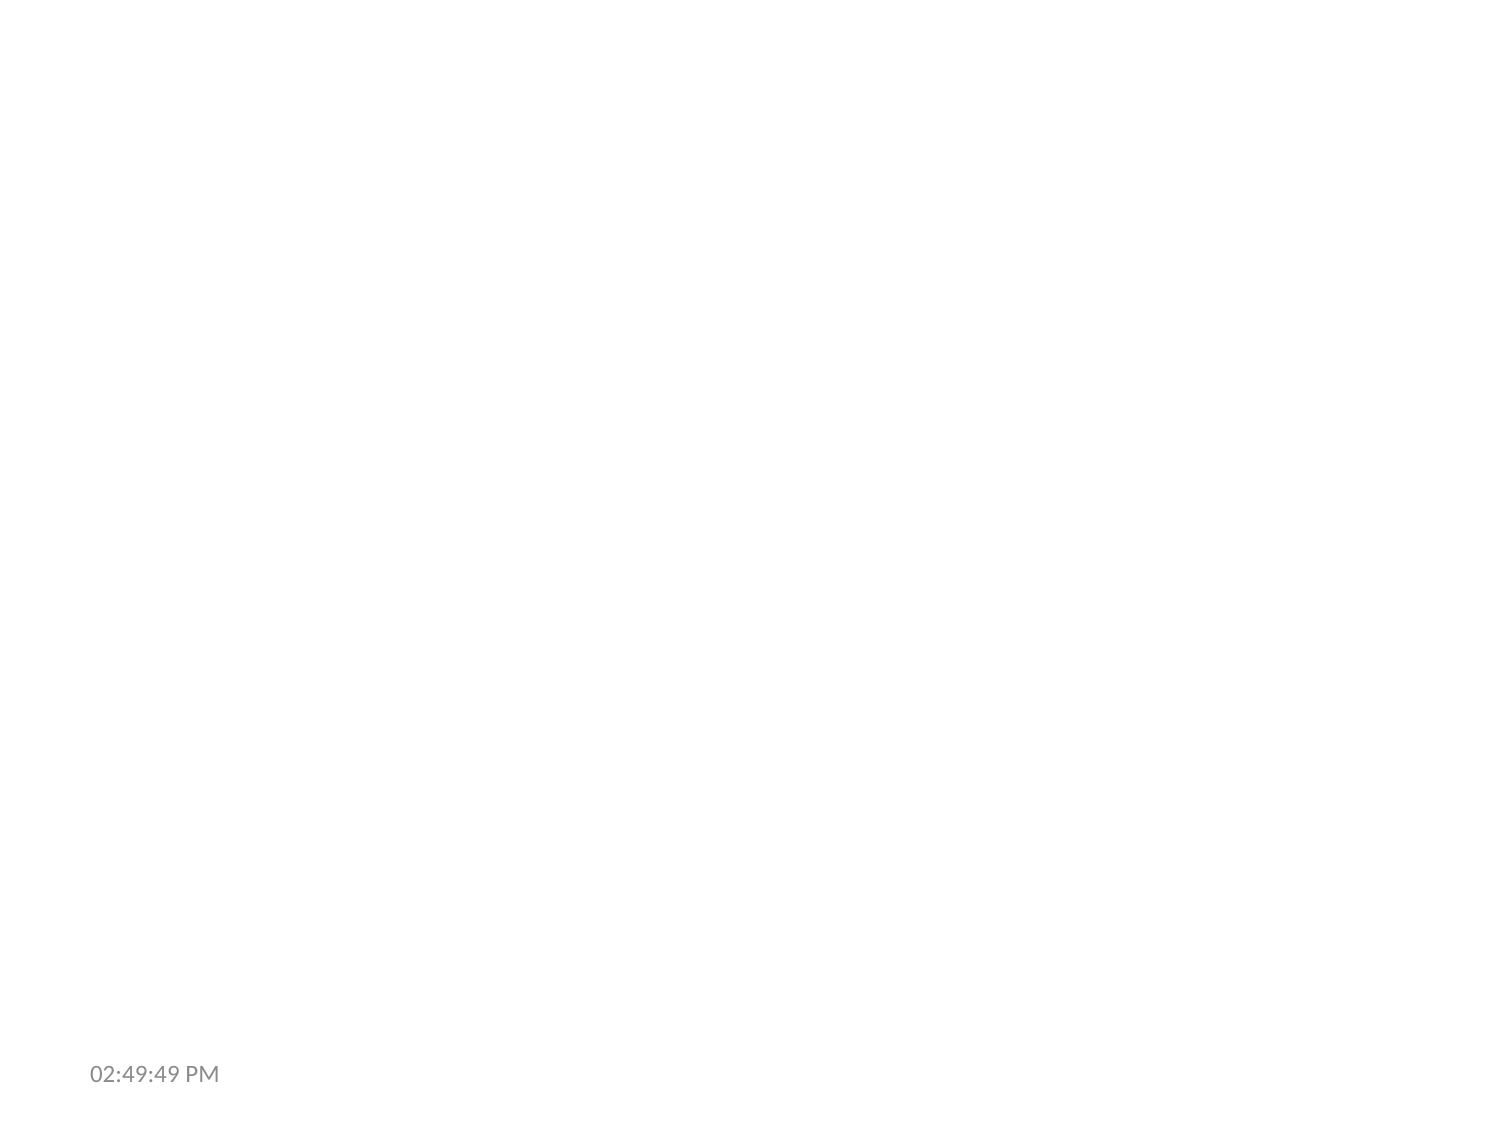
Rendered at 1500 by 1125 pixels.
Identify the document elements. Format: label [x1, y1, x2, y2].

slide_number [75, 1042, 425, 1103]
